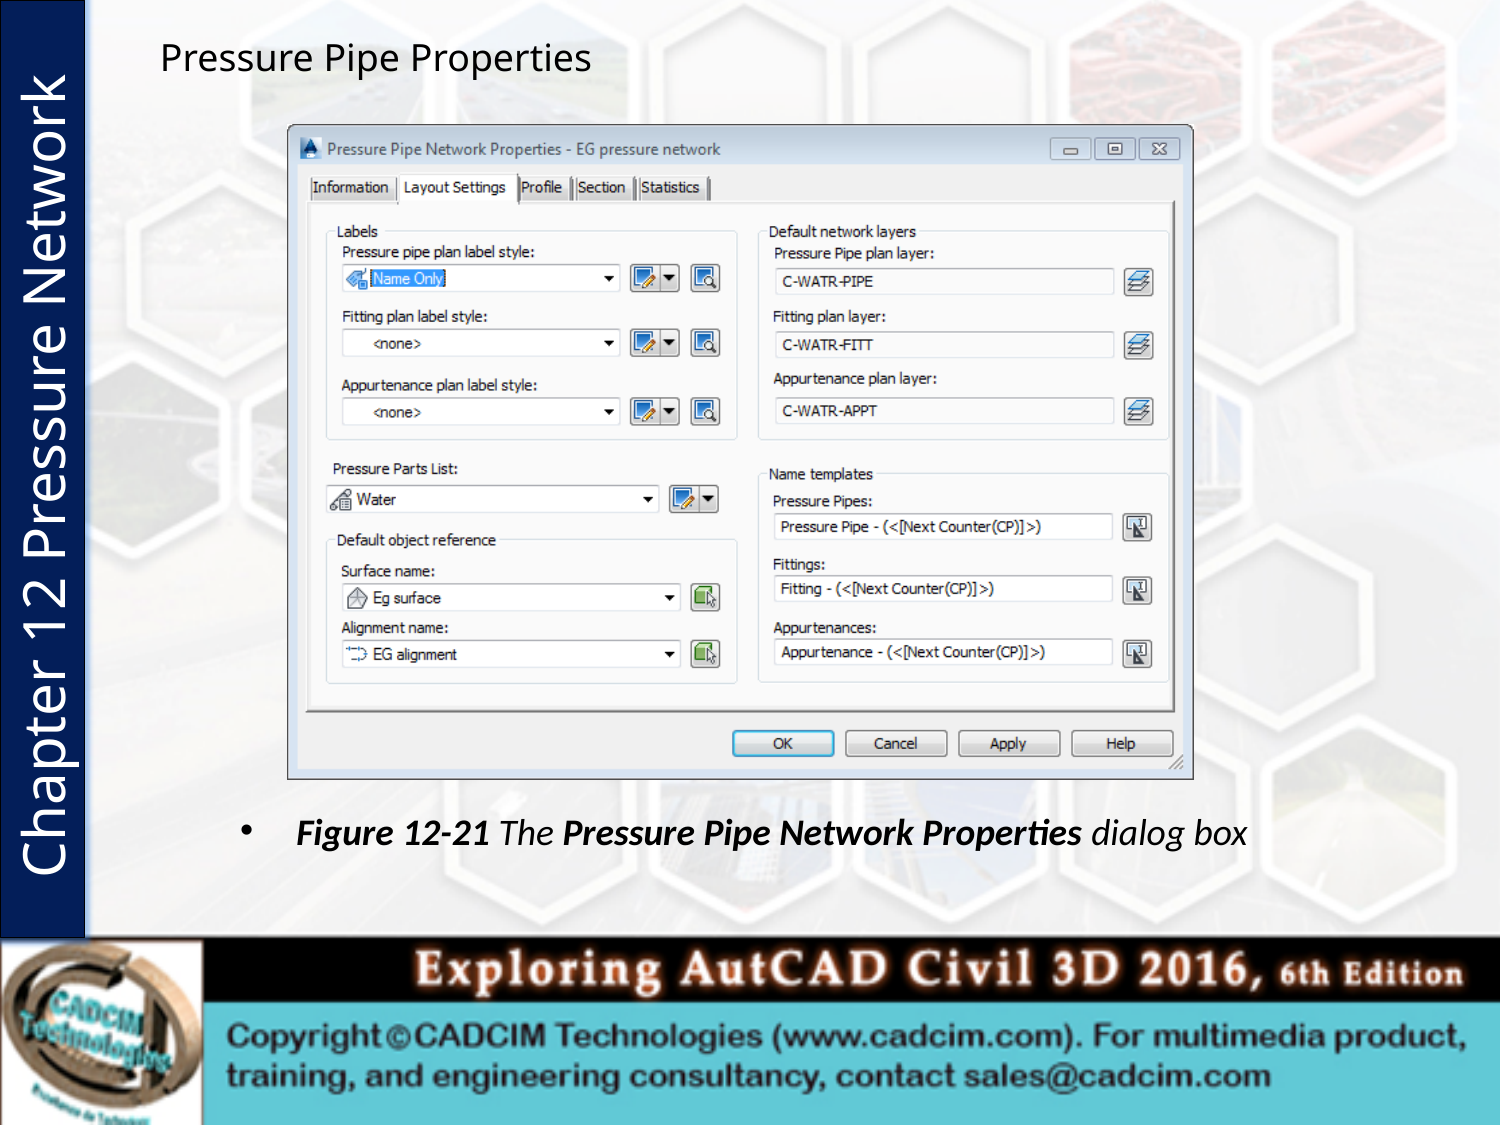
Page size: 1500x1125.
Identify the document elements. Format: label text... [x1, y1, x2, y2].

title Pressure Pipe Properties [95, 0, 763, 113]
picture [0, 0, 1500, 1125]
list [287, 124, 1195, 781]
text_box Chapter 12 Pressure Network [0, 0, 85, 938]
text_box Figure 12-21 The Pressure Pipe Network Properties dialog box [224, 800, 1275, 900]
